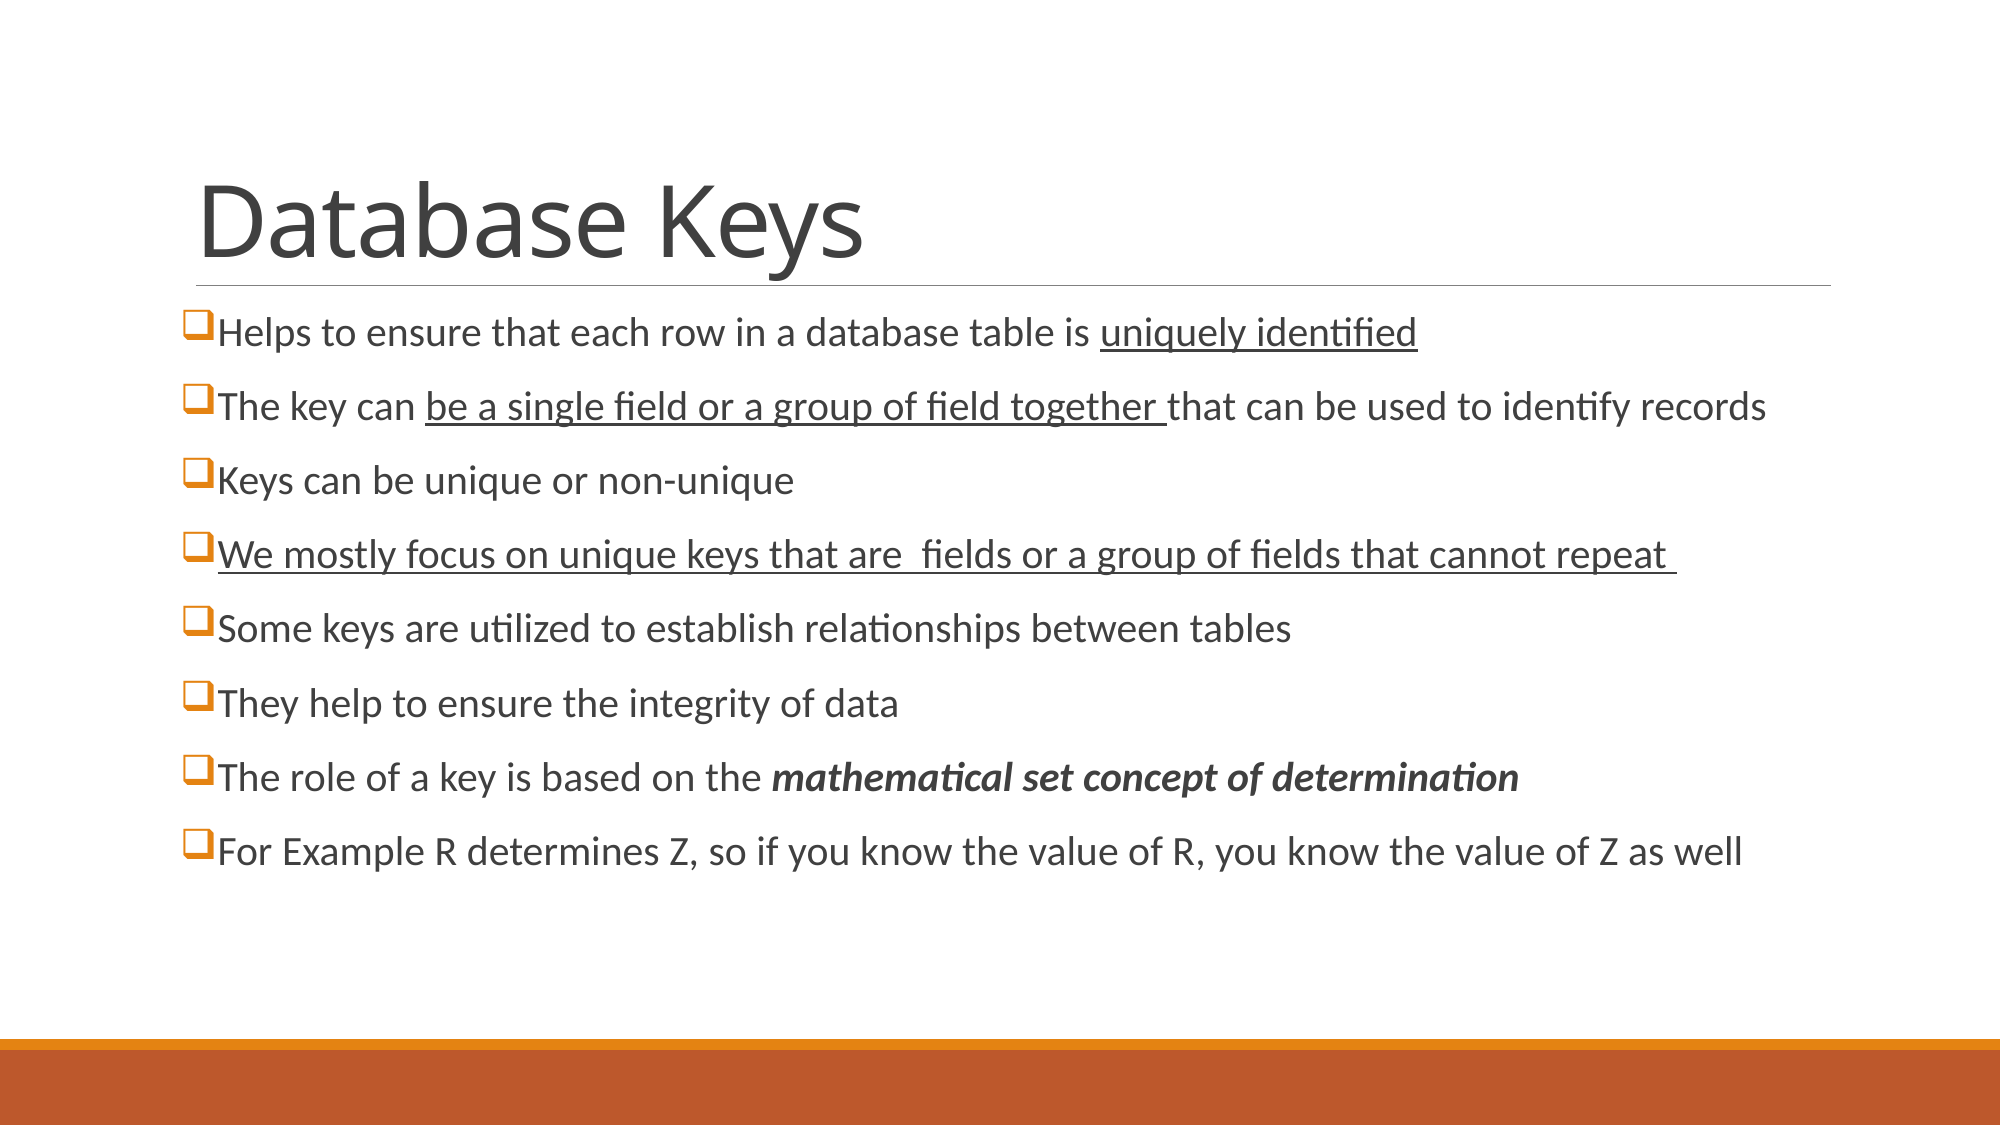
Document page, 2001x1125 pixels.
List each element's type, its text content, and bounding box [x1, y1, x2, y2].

title Database Keys [180, 47, 1830, 285]
list Helps to ensure that each row in a database table is uniquely identified The key can be a single field or a group of field together that can be used to identify records Keys can be unique or non-unique We mostly focus on unique keys that are fields or a group of fields that cannot repeat Some keys are utilized to establish relationships between tables They help to ensure the integrity of data The role of a key is based on the mathematical set concept of determination For Example R determines Z, so if you know the value of R, you know the value of Z as well [180, 302, 1830, 963]
